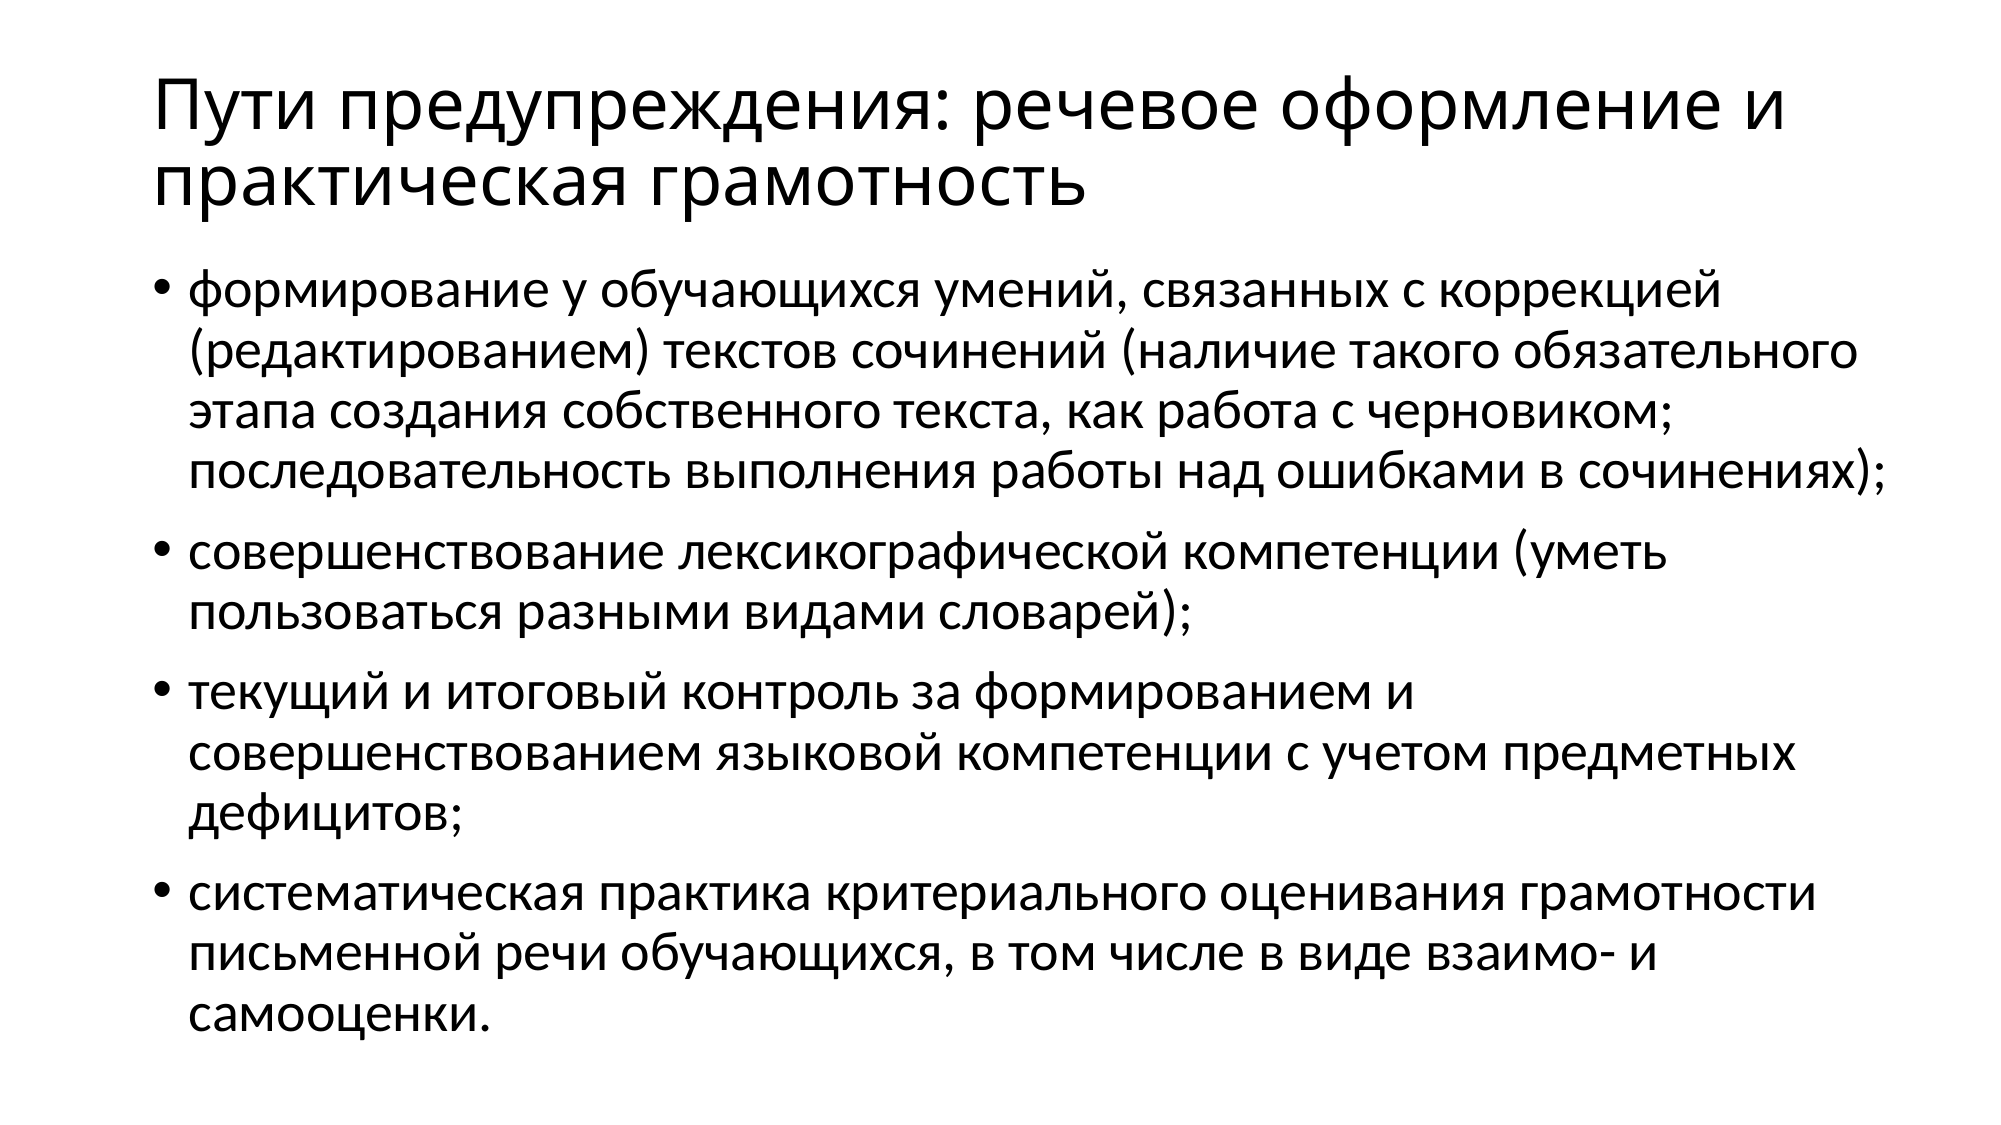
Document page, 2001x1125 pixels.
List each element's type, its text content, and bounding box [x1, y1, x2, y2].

title Пути предупреждения: речевое оформление и практическая грамотность [137, 59, 1863, 230]
list формирование у обучающихся умений, связанных с коррекцией (редактированием) текстов сочинений (наличие такого обязательного этапа создания собственного текста, как работа с черновиком; последовательность выполнения работы над ошибками в сочинениях); совершенствование лексикографической компетенции (уметь пользоваться разными видами словарей); текущий и итоговый контроль за формированием и совершенствованием языковой компетенции с учетом предметных дефицитов; систематическая практика критериального оценивания грамотности письменной речи обучающихся, в том числе в виде взаимо- и самооценки. [137, 252, 1919, 1089]
